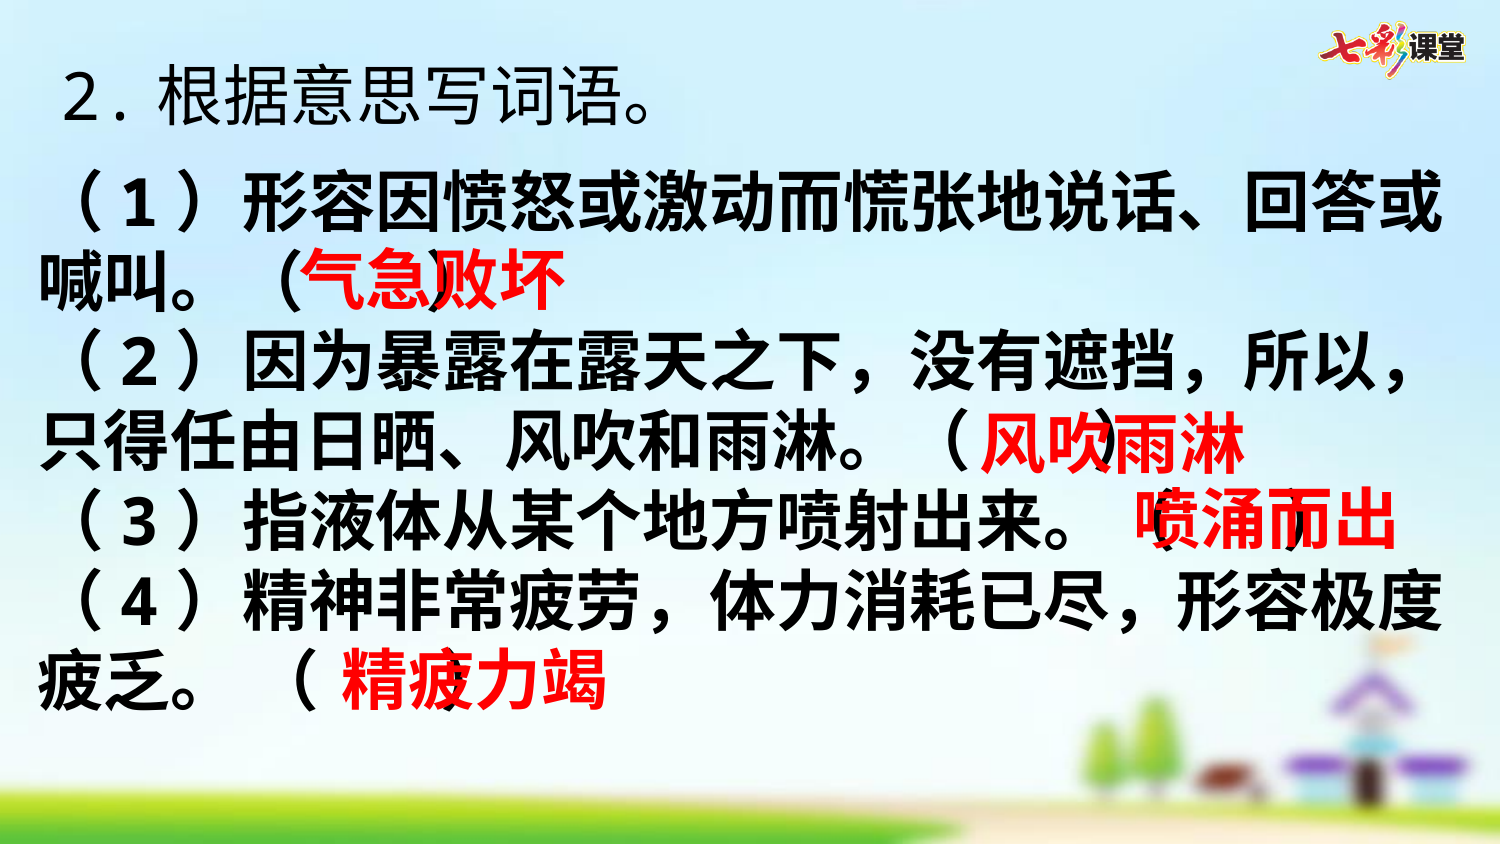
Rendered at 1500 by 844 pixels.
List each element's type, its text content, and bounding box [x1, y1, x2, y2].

text_box 喷涌而出 [1118, 469, 1473, 564]
text_box 2.根据意思写词语。 [45, 45, 962, 141]
picture [0, 0, 1500, 844]
text_box （1）形容因愤怒或激动而慌张地说话、回答或喊叫。（ ） （2）因为暴露在露天之下，没有遮挡，所以，只得任由日晒、风吹和雨淋。（ ） （3）指液体从某个地方喷射出来。（ ） （4）精神非常疲劳，体力消耗已尽，形容极度疲乏。 （ ） [22, 151, 1470, 807]
text_box 精疲力竭 [326, 630, 682, 726]
text_box 风吹雨淋 [964, 394, 1319, 489]
text_box 气急败坏 [284, 230, 639, 326]
